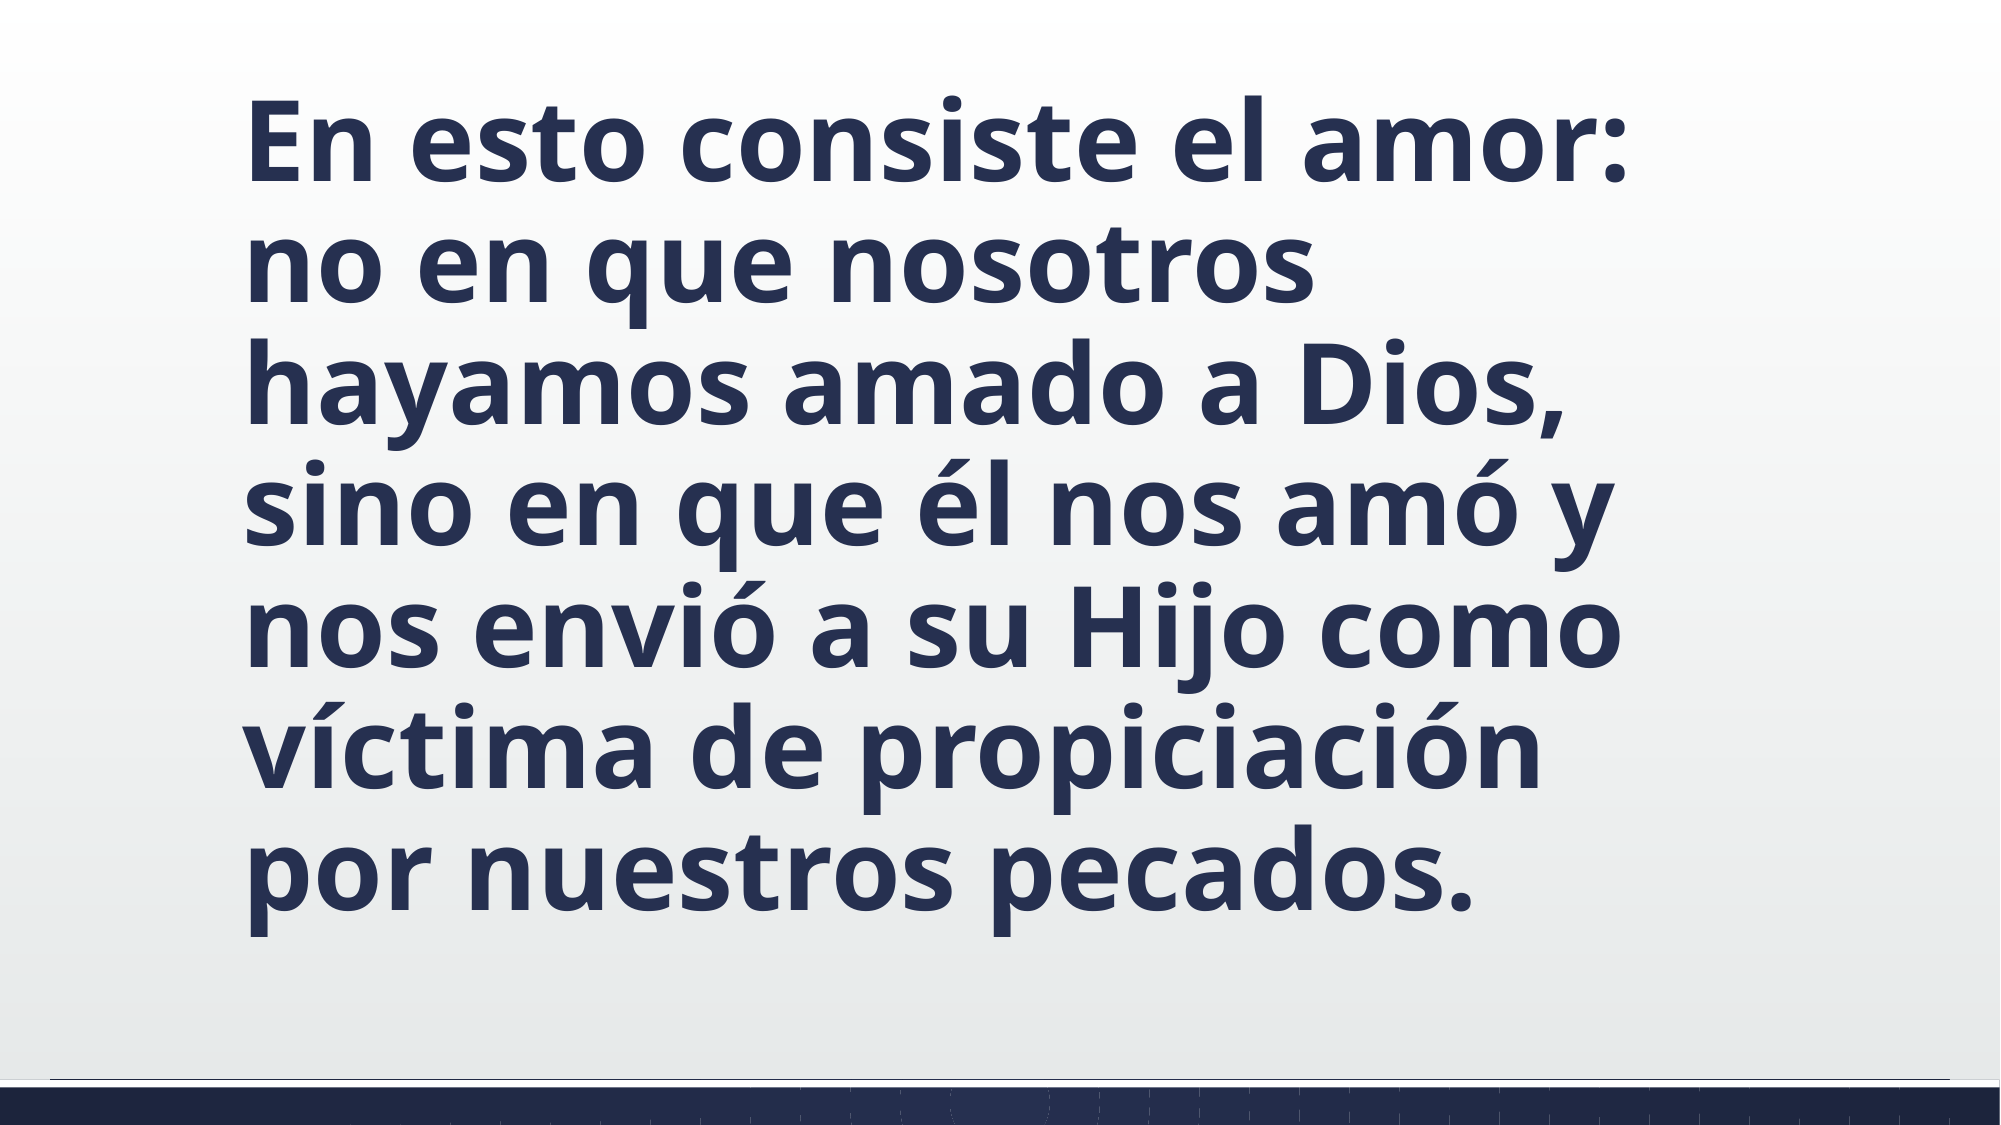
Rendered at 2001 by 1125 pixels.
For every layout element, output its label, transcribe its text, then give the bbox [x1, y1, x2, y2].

list En esto consiste el amor: no en que nosotros hayamos amado a Dios, sino en que él nos amó y nos envió a su Hijo como víctima de propiciación por nuestros pecados. [219, 76, 1780, 990]
